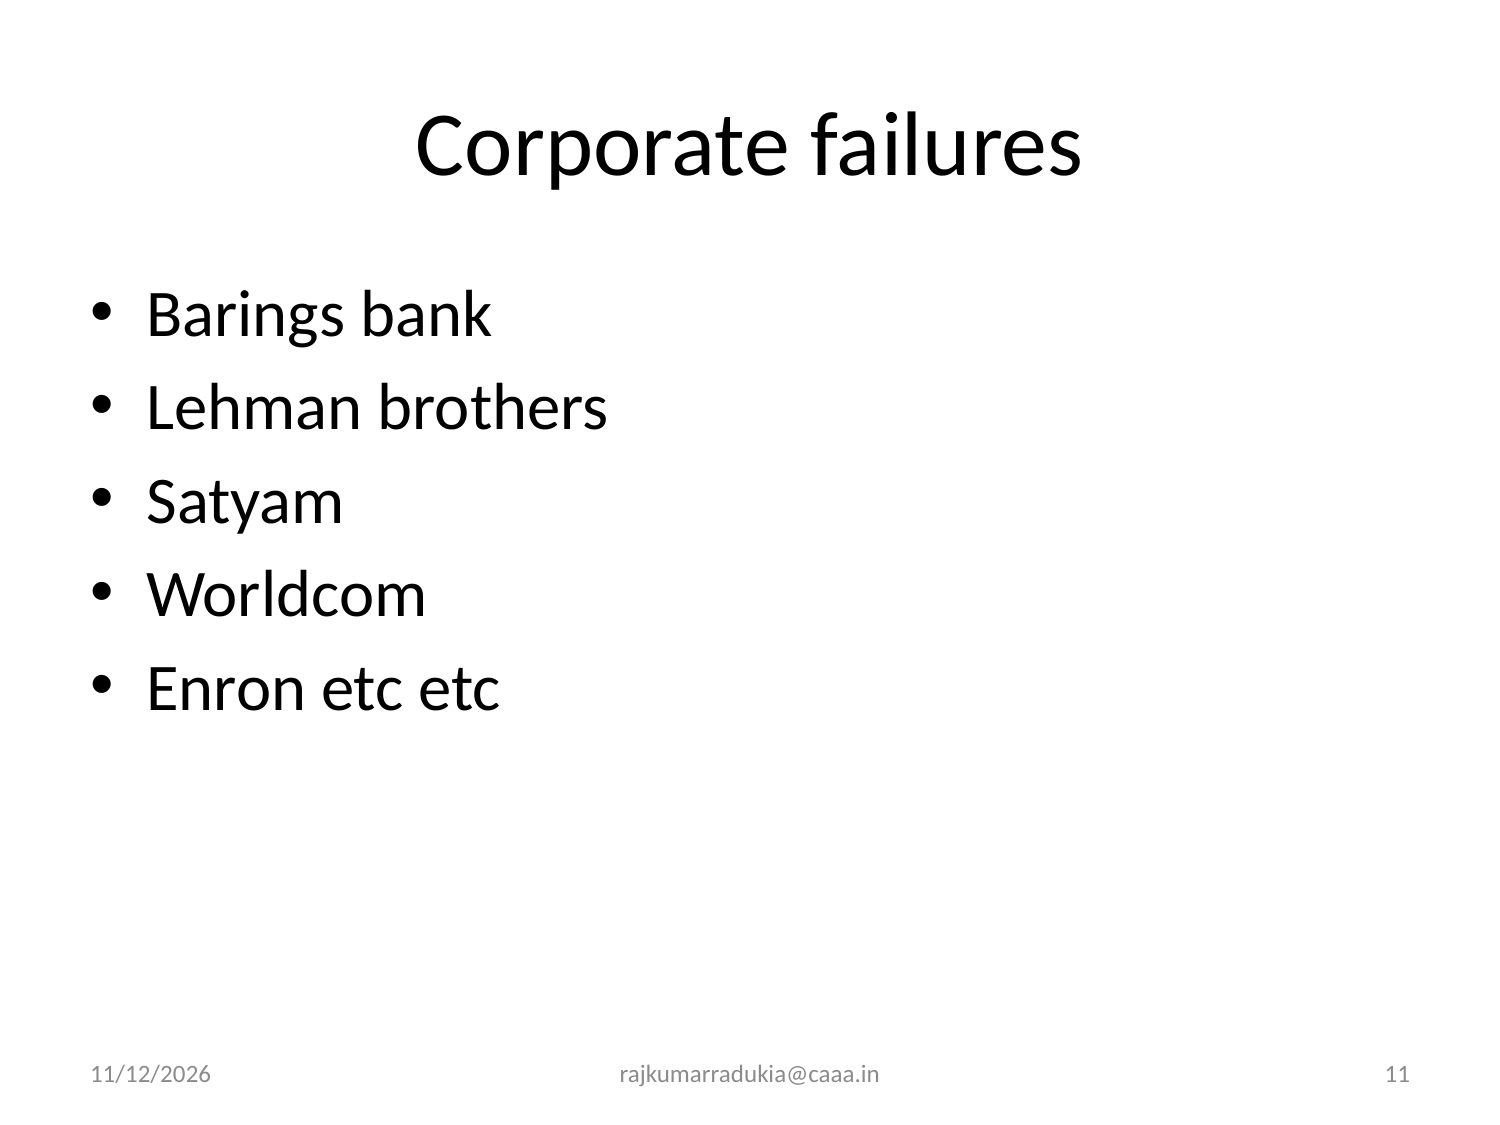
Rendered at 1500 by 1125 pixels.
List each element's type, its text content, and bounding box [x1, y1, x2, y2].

list Barings bank Lehman brothers Satyam Worldcom Enron etc etc [75, 262, 1425, 1005]
footer rajkumarradukia@caaa.in [512, 1042, 988, 1103]
title Corporate failures [75, 45, 1425, 233]
slide_number 11 [1074, 1042, 1425, 1103]
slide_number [75, 1042, 425, 1103]
